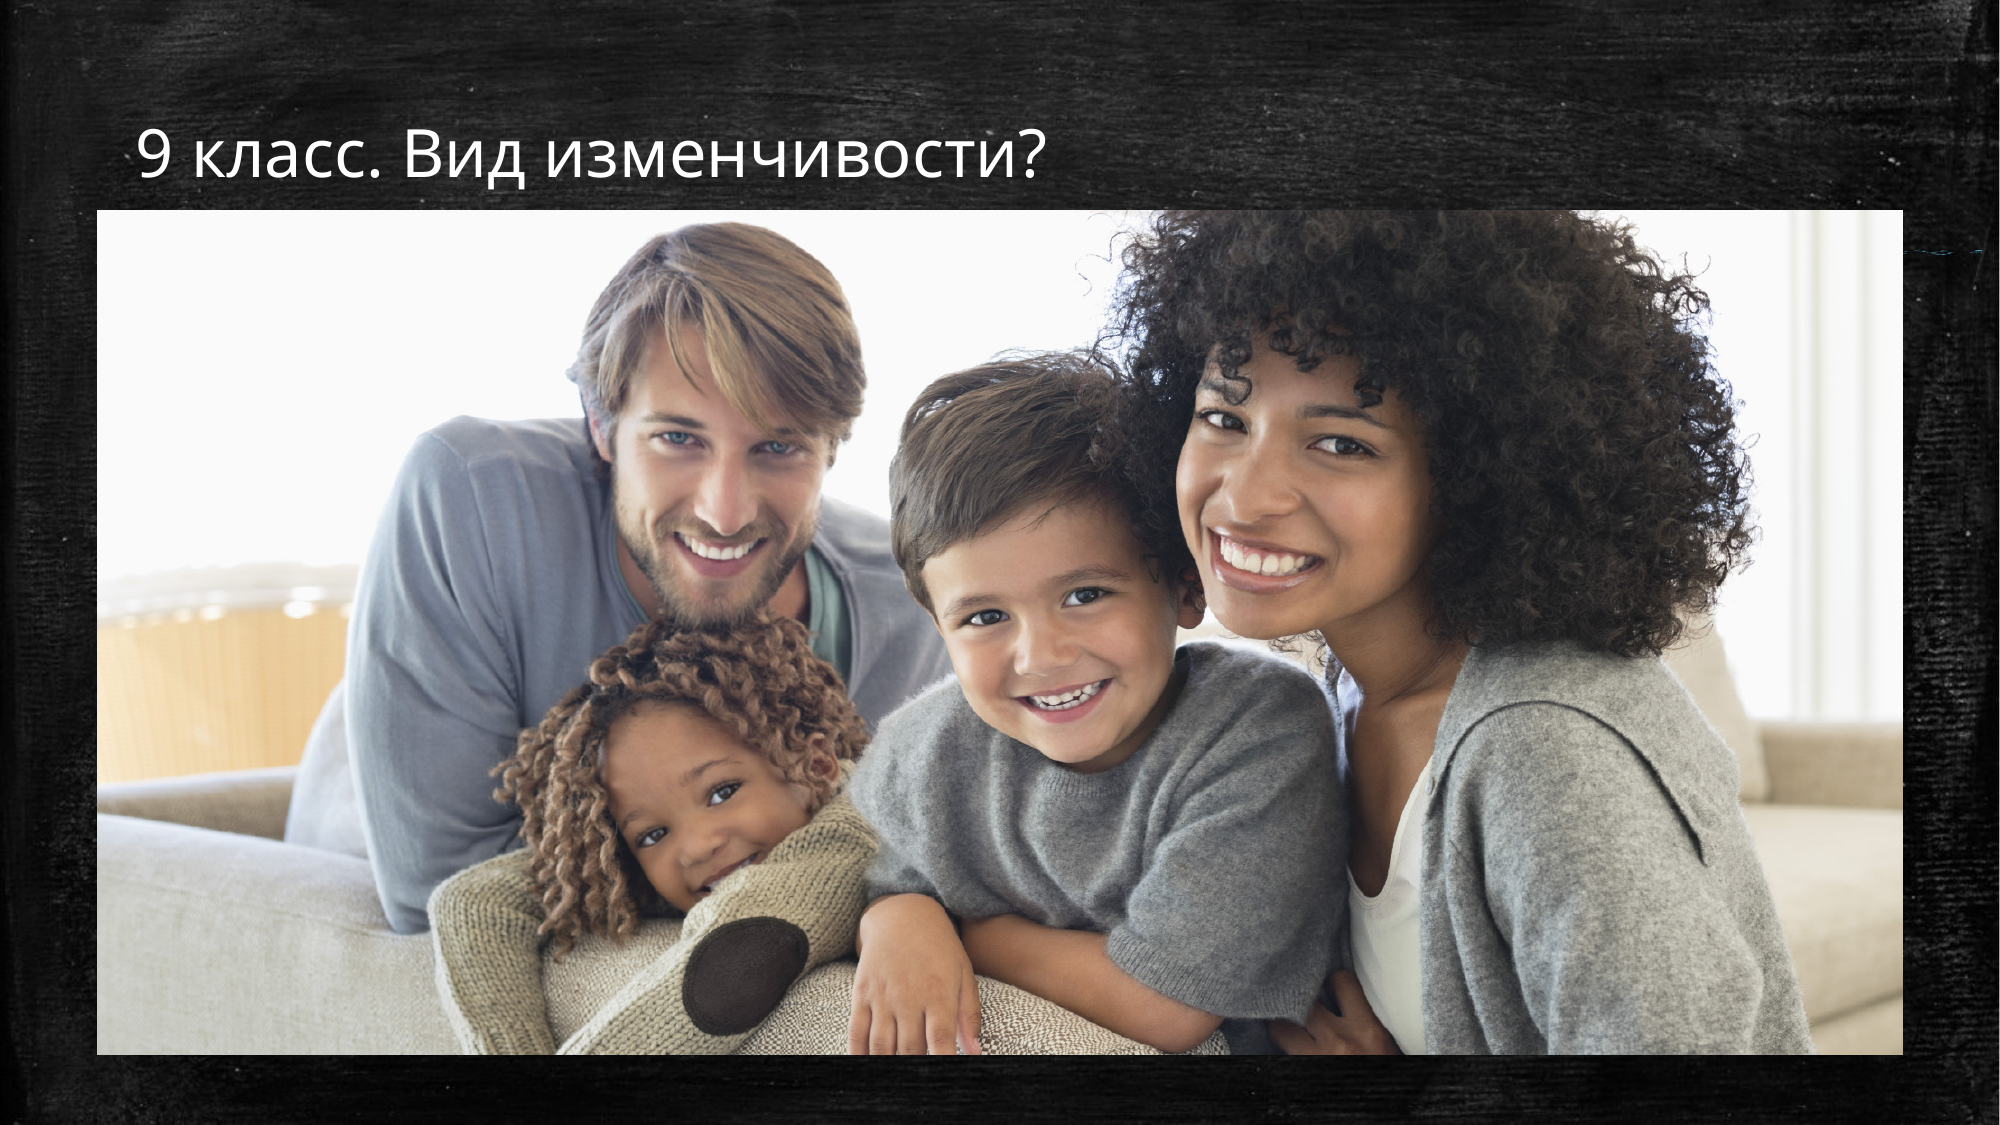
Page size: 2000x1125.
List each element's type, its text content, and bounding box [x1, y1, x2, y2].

title 9 класс. Вид изменчивости? [120, 45, 1891, 200]
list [97, 210, 1903, 1055]
